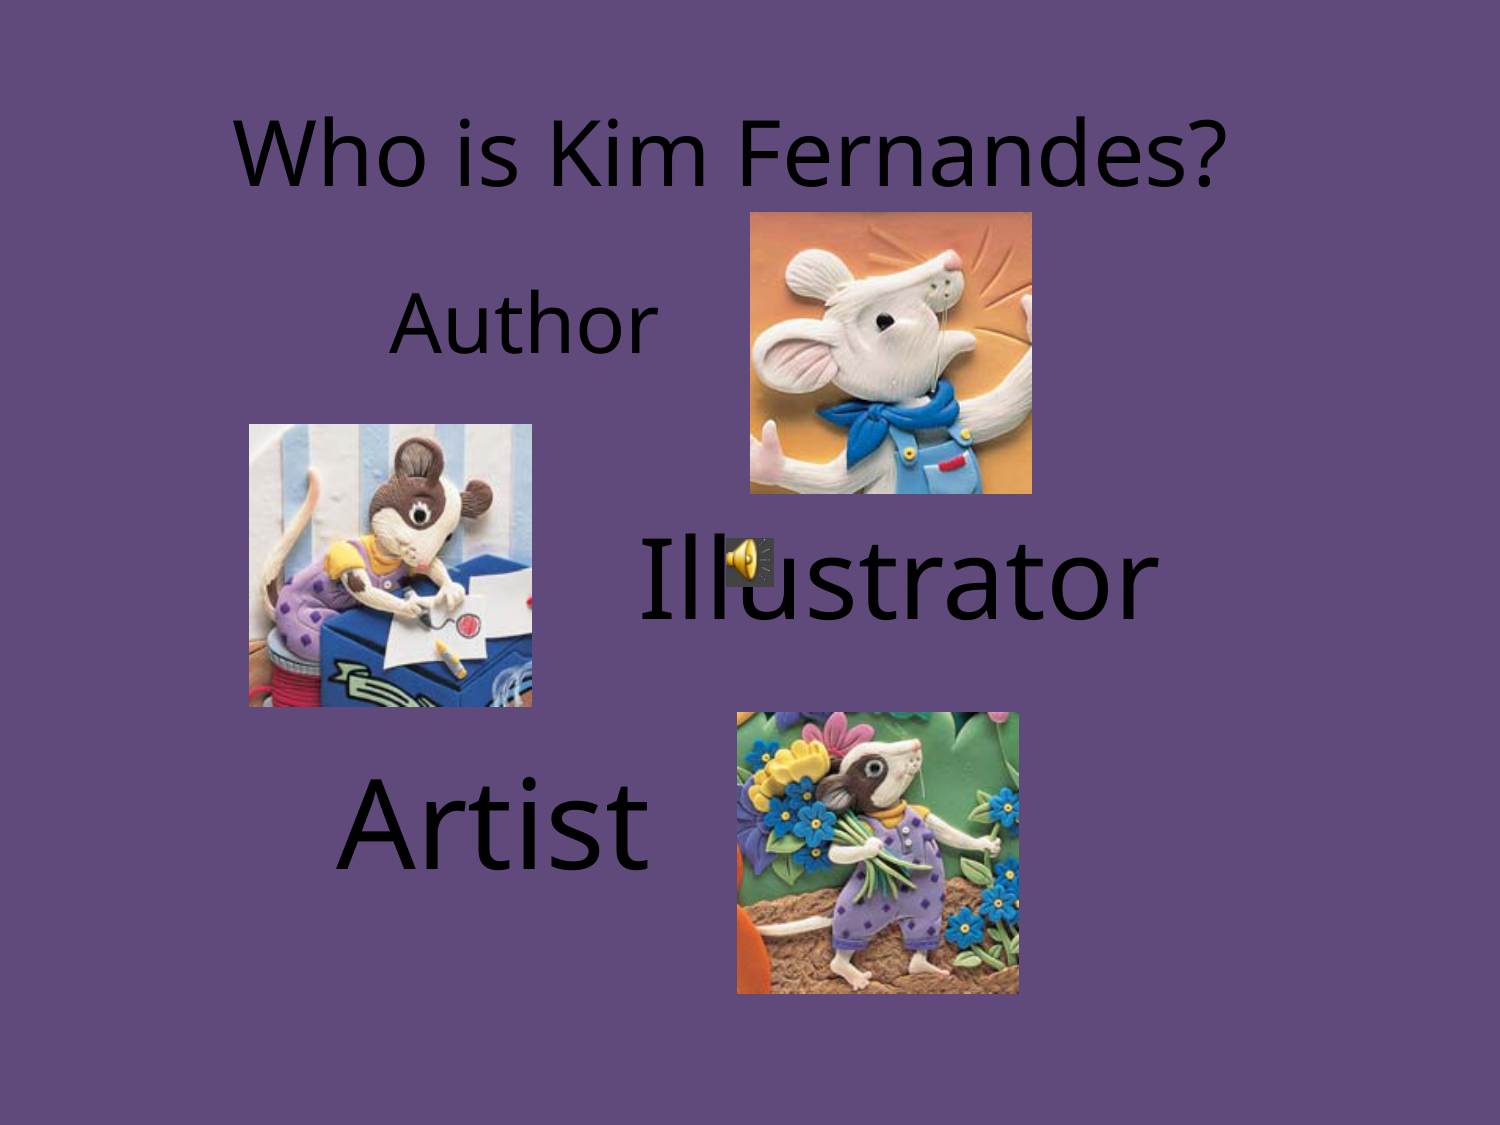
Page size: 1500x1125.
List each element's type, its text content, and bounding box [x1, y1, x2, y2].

text_box Artist [224, 737, 732, 903]
text_box Author [312, 262, 738, 378]
picture [749, 212, 1032, 494]
text_box Illustrator [612, 499, 1188, 650]
picture [249, 424, 532, 707]
text_box Who is Kim Fernandes? [212, 87, 1250, 213]
picture [737, 712, 1019, 994]
picture [724, 537, 776, 588]
